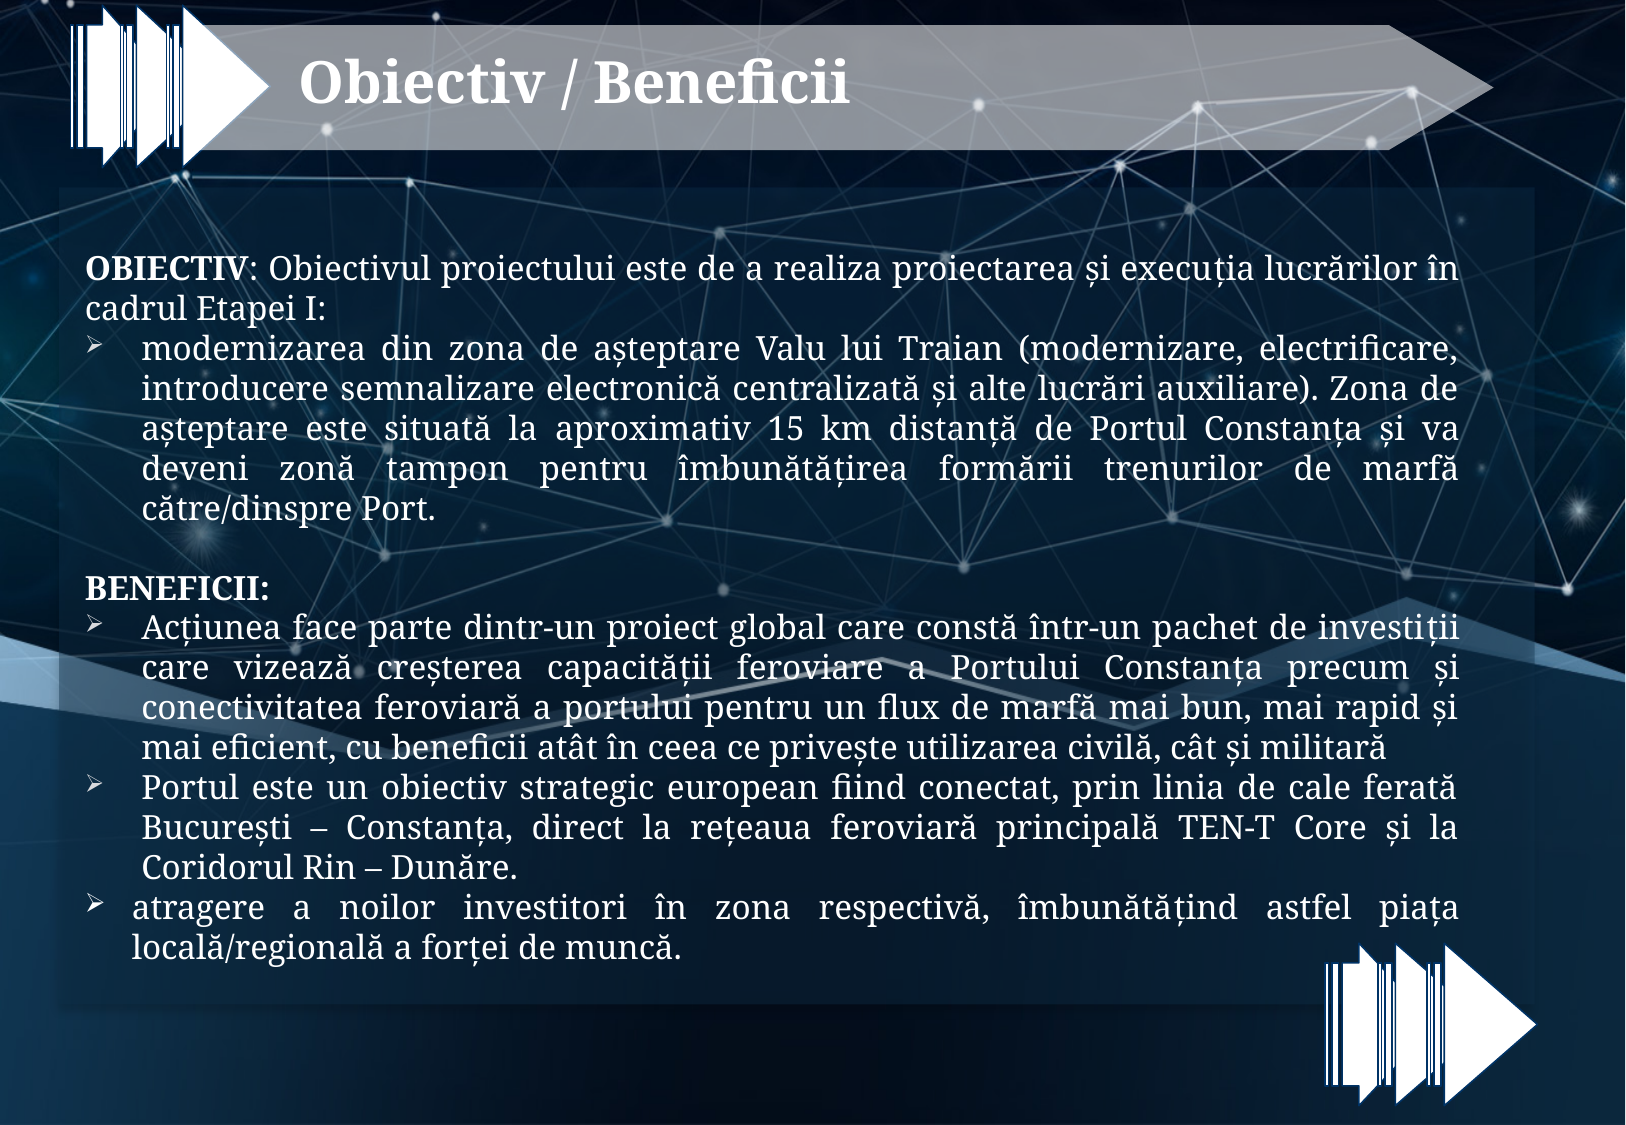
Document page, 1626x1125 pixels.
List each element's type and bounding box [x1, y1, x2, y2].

text_box [70, 4, 1538, 1106]
picture [0, 0, 1626, 1125]
table_header [59, 187, 64, 1004]
picture [18, 369, 24, 376]
